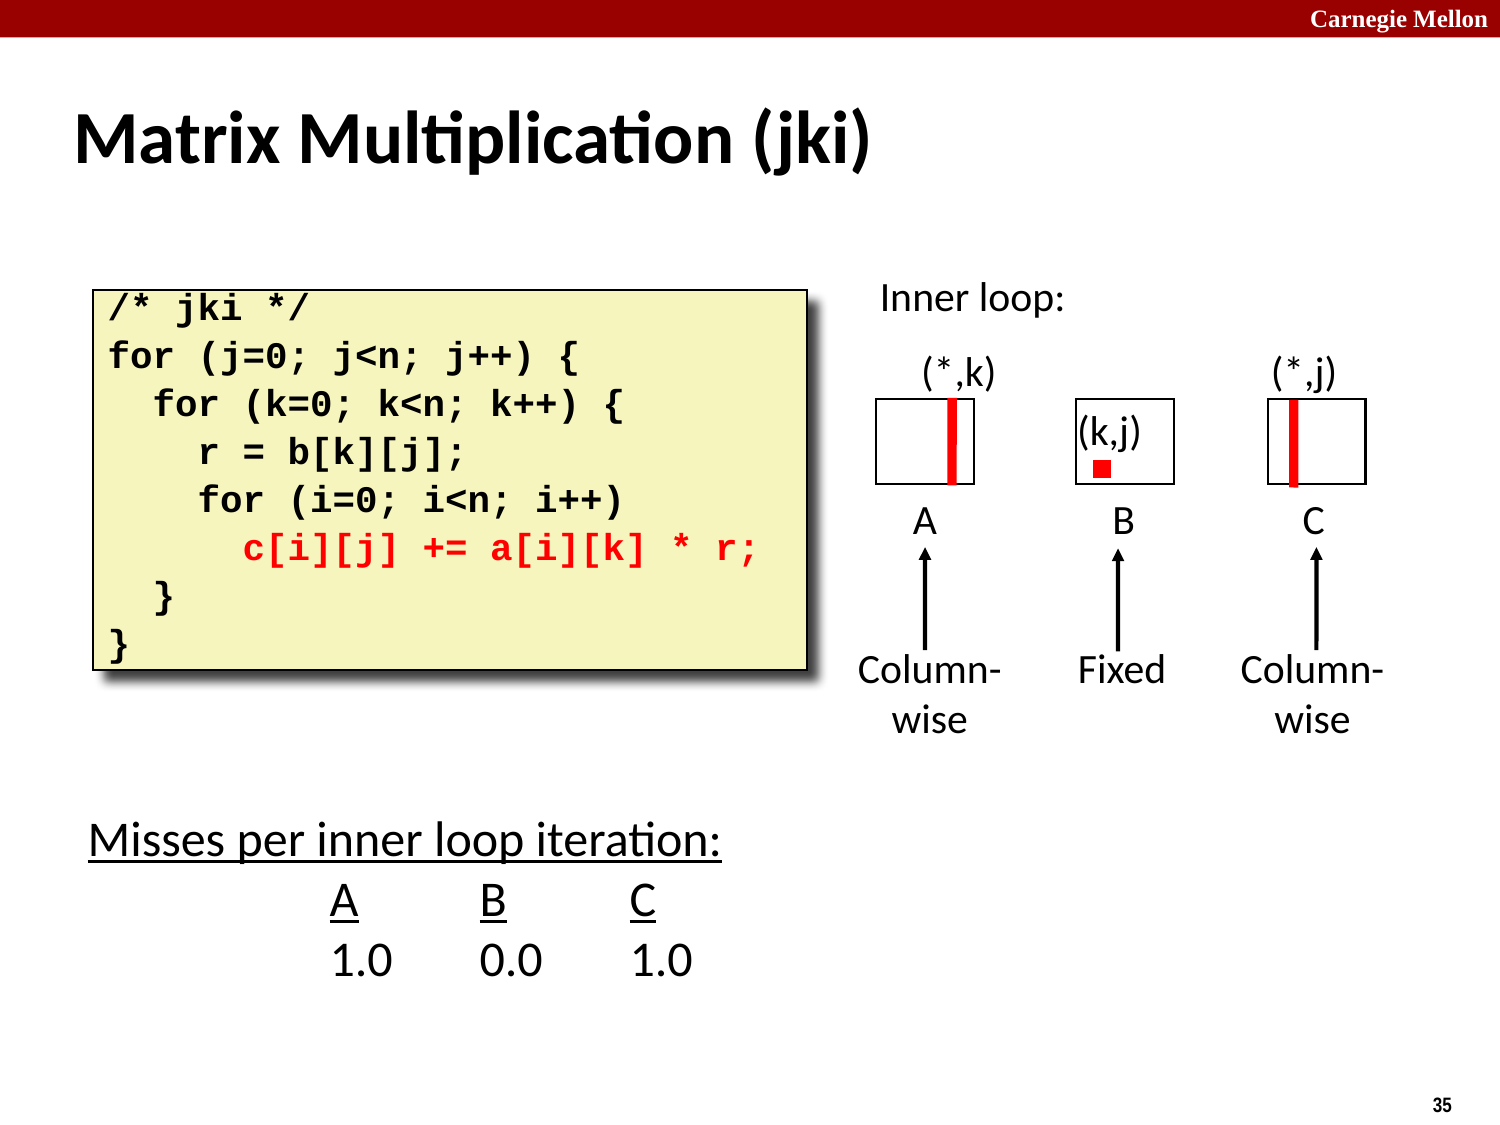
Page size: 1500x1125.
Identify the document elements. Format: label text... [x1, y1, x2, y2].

text_box B [1097, 485, 1151, 550]
text_box [875, 398, 952, 485]
text_box Column- wise [842, 634, 1017, 749]
text_box [1097, 464, 1107, 473]
text_box [918, 547, 932, 651]
text_box Fixed [1062, 634, 1182, 699]
text_box [1111, 548, 1125, 652]
text_box /* jki */ for (j=0; j<n; j++) { for (k=0; k<n; k++) { r = b[k][j]; for (i=0; i<n; i++) c[i][j] += a[i][k] * r; } } [92, 289, 807, 670]
text_box [1075, 398, 1174, 485]
text_box (*,j) [1256, 337, 1353, 402]
text_box (k,j) [1062, 396, 1158, 461]
text_box [1267, 402, 1293, 485]
text_box [1310, 547, 1323, 651]
text_box [953, 402, 974, 485]
text_box Misses per inner loop iteration: A B C 1.0 0.0 1.0 [72, 798, 974, 1000]
text_box Inner loop: [864, 262, 1081, 327]
text_box A [898, 485, 953, 550]
text_box [1294, 398, 1366, 485]
text_box C [1287, 485, 1340, 550]
text_box (*,k) [906, 337, 1012, 402]
text_box Column- wise [1225, 634, 1400, 749]
title Matrix Multiplication (jki) [58, 71, 1305, 197]
